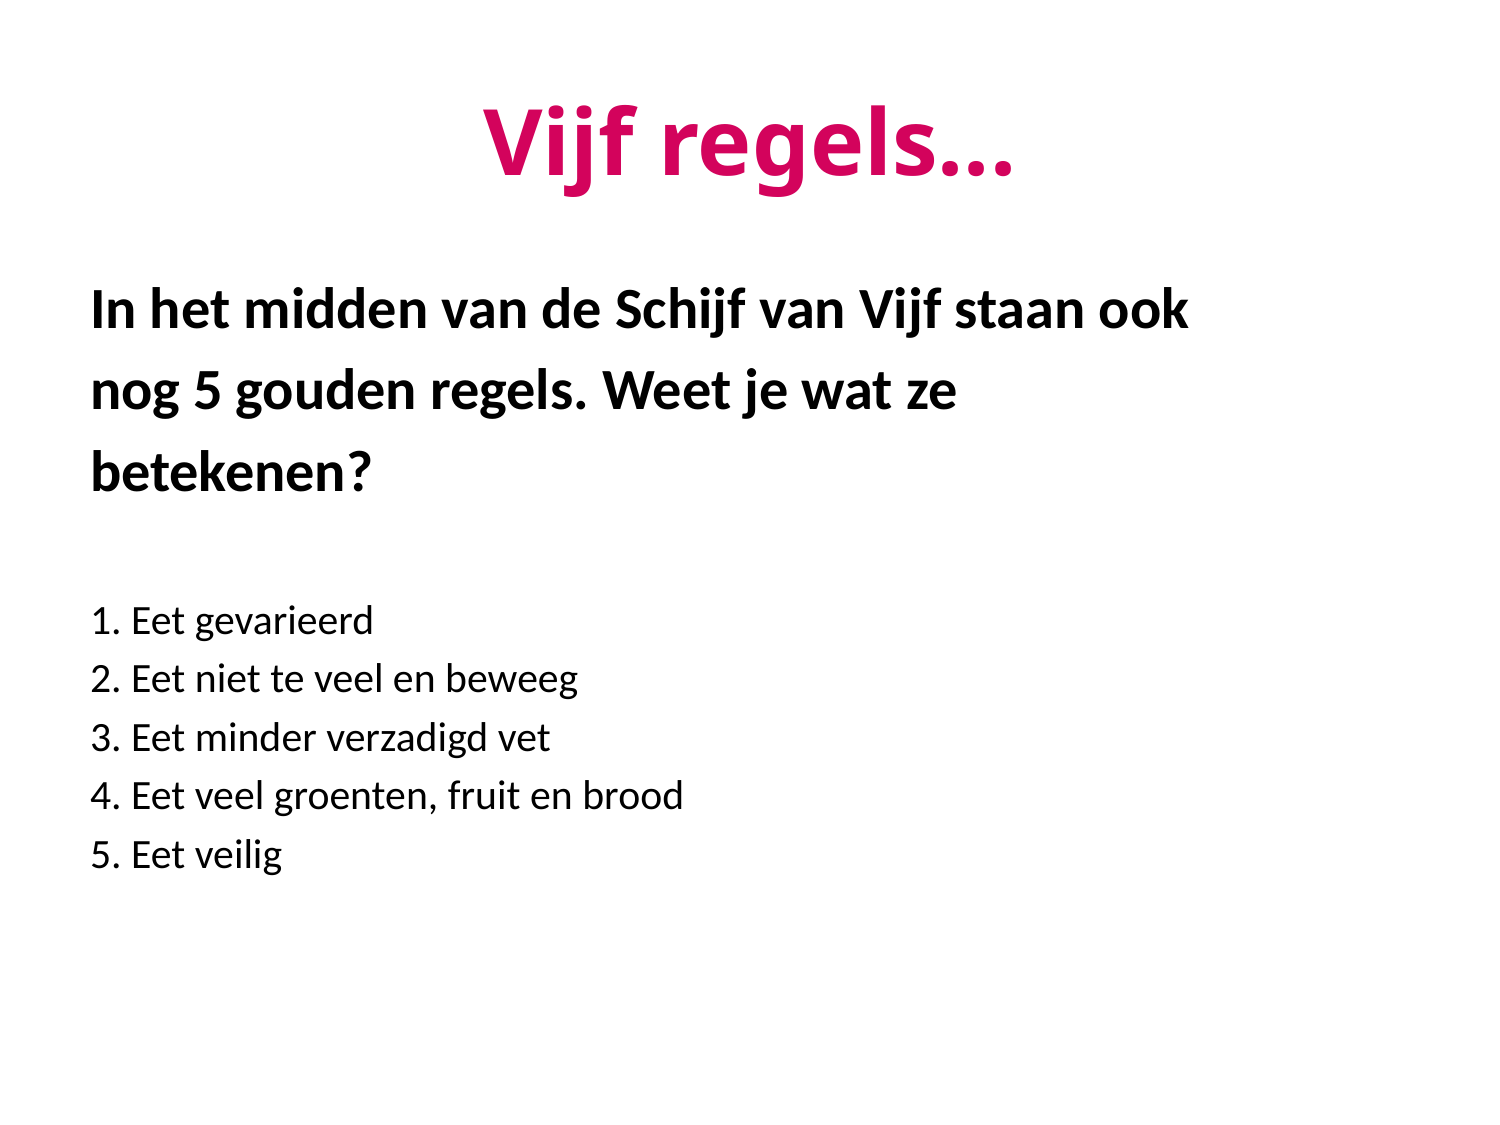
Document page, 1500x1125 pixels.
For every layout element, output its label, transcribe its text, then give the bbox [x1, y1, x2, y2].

title Vijf regels... [75, 45, 1425, 233]
list In het midden van de Schijf van Vijf staan ook nog 5 gouden regels. Weet je wat ze betekenen? 1. Eet gevarieerd 2. Eet niet te veel en beweeg 3. Eet minder verzadigd vet 4. Eet veel groenten, fruit en brood 5. Eet veilig [75, 262, 1425, 1005]
